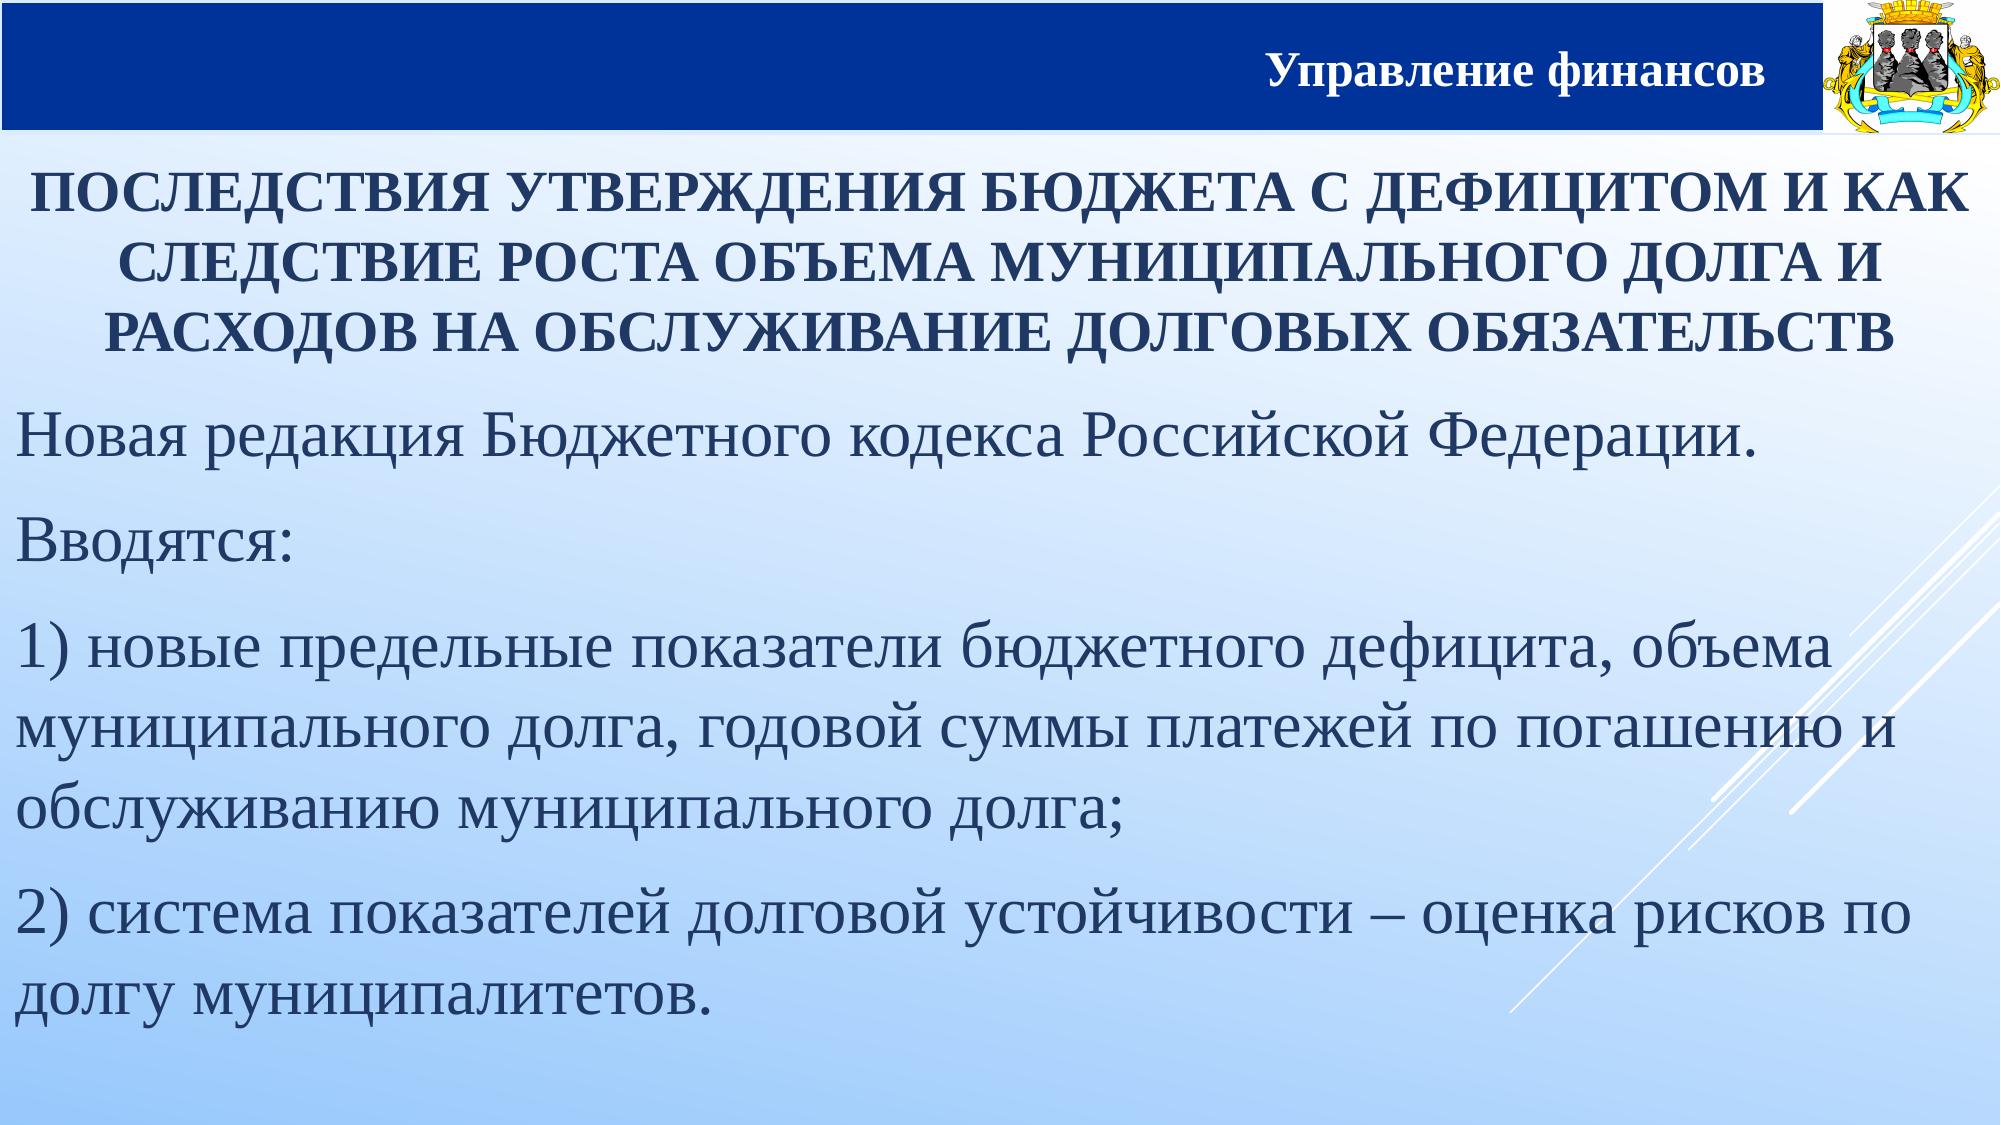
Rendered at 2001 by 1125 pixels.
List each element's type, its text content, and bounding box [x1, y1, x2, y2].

picture [1823, 0, 2000, 134]
text_box Управление финансов [0, 0, 1823, 134]
title Последствия утверждения бюджета с дефицитом и как следствие роста объема муниципального долга и расходов на обслуживание долговых обязательств [0, 134, 2000, 381]
list Новая редакция Бюджетного кодекса Российской Федерации. Вводятся: 1) новые предельные показатели бюджетного дефицита, объема муниципального долга, годовой суммы платежей по погашению и обслуживанию муниципального долга; 2) система показателей долговой устойчивости – оценка рисков по долгу муниципалитетов. [0, 381, 2000, 1125]
